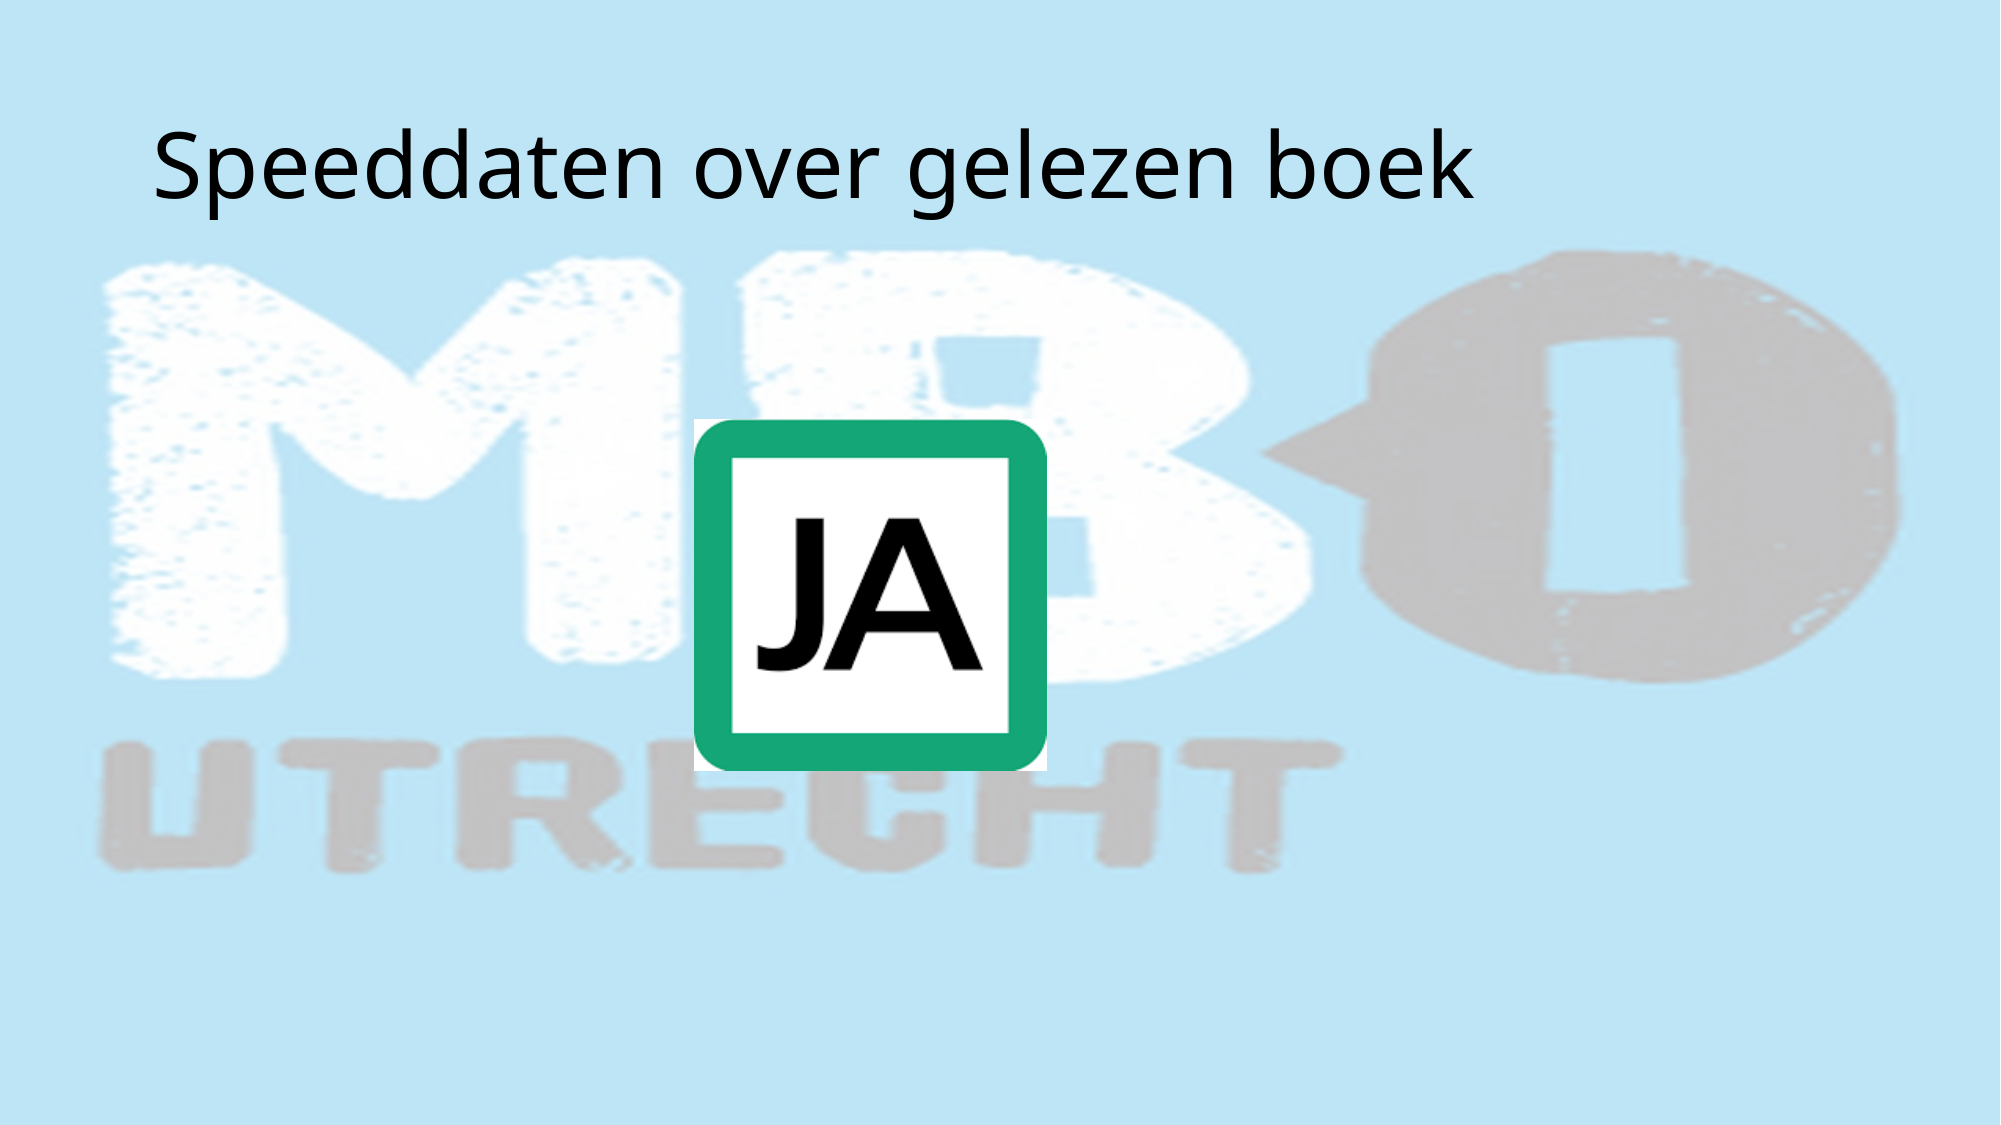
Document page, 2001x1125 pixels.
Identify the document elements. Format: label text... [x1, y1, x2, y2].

title Speeddaten over gelezen boek [137, 59, 1863, 278]
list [694, 419, 1047, 771]
